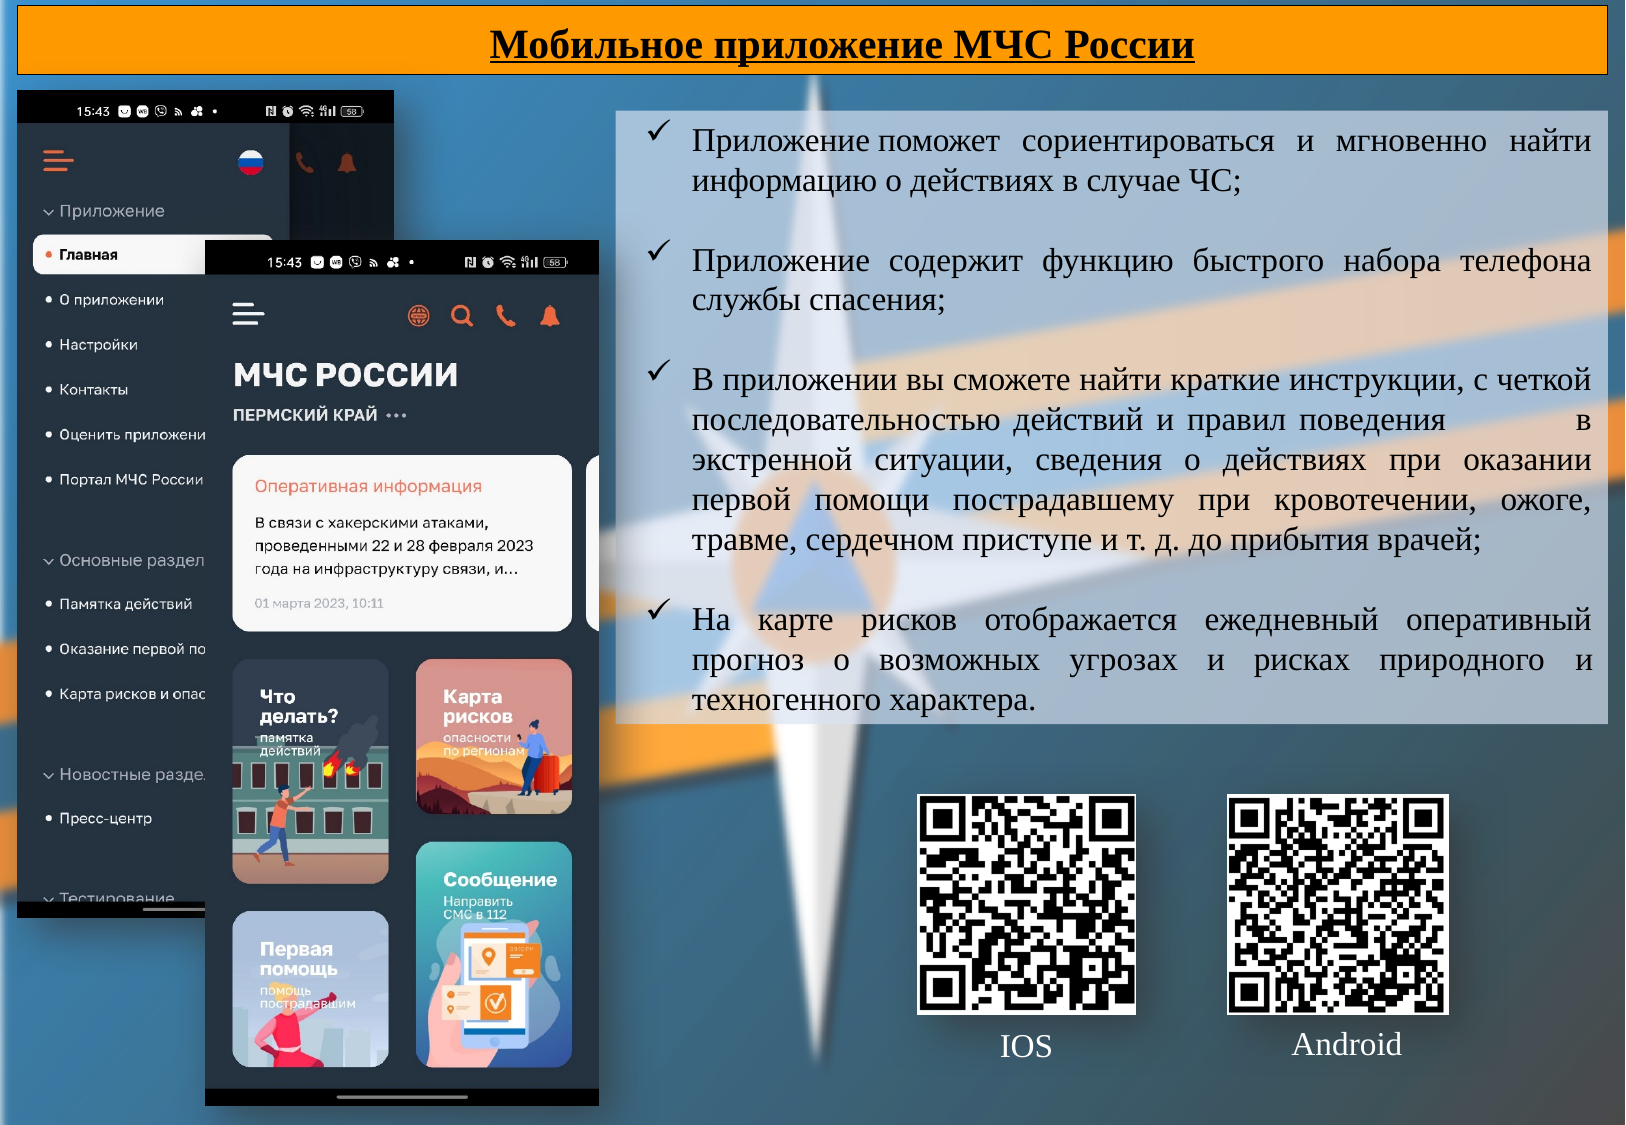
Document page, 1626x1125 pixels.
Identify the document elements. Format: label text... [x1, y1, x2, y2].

text_box Приложение поможет сориентироваться и мгновенно найти информацию о действиях в случае ЧС; Приложение содержит функцию быстрого набора телефона службы спасения; В приложении вы сможете найти краткие инструкции, с четкой последовательностью действий и правил поведения в экстренной ситуации, сведения о действиях при оказании первой помощи пострадавшему при кровотечении, ожоге, травме, сердечном приступе и т. д. до прибытия врачей; На карте рисков отображается ежедневный оперативный прогноз о возможных угрозах и рисках природного и техногенного характера. [615, 110, 1608, 725]
text_box Мобильное приложение МЧС России [17, 5, 1608, 75]
text_box IOS [955, 1017, 1156, 1072]
text_box Android [1247, 1014, 1485, 1069]
picture [917, 794, 1136, 1015]
picture [1226, 794, 1449, 1015]
picture [17, 90, 599, 1107]
